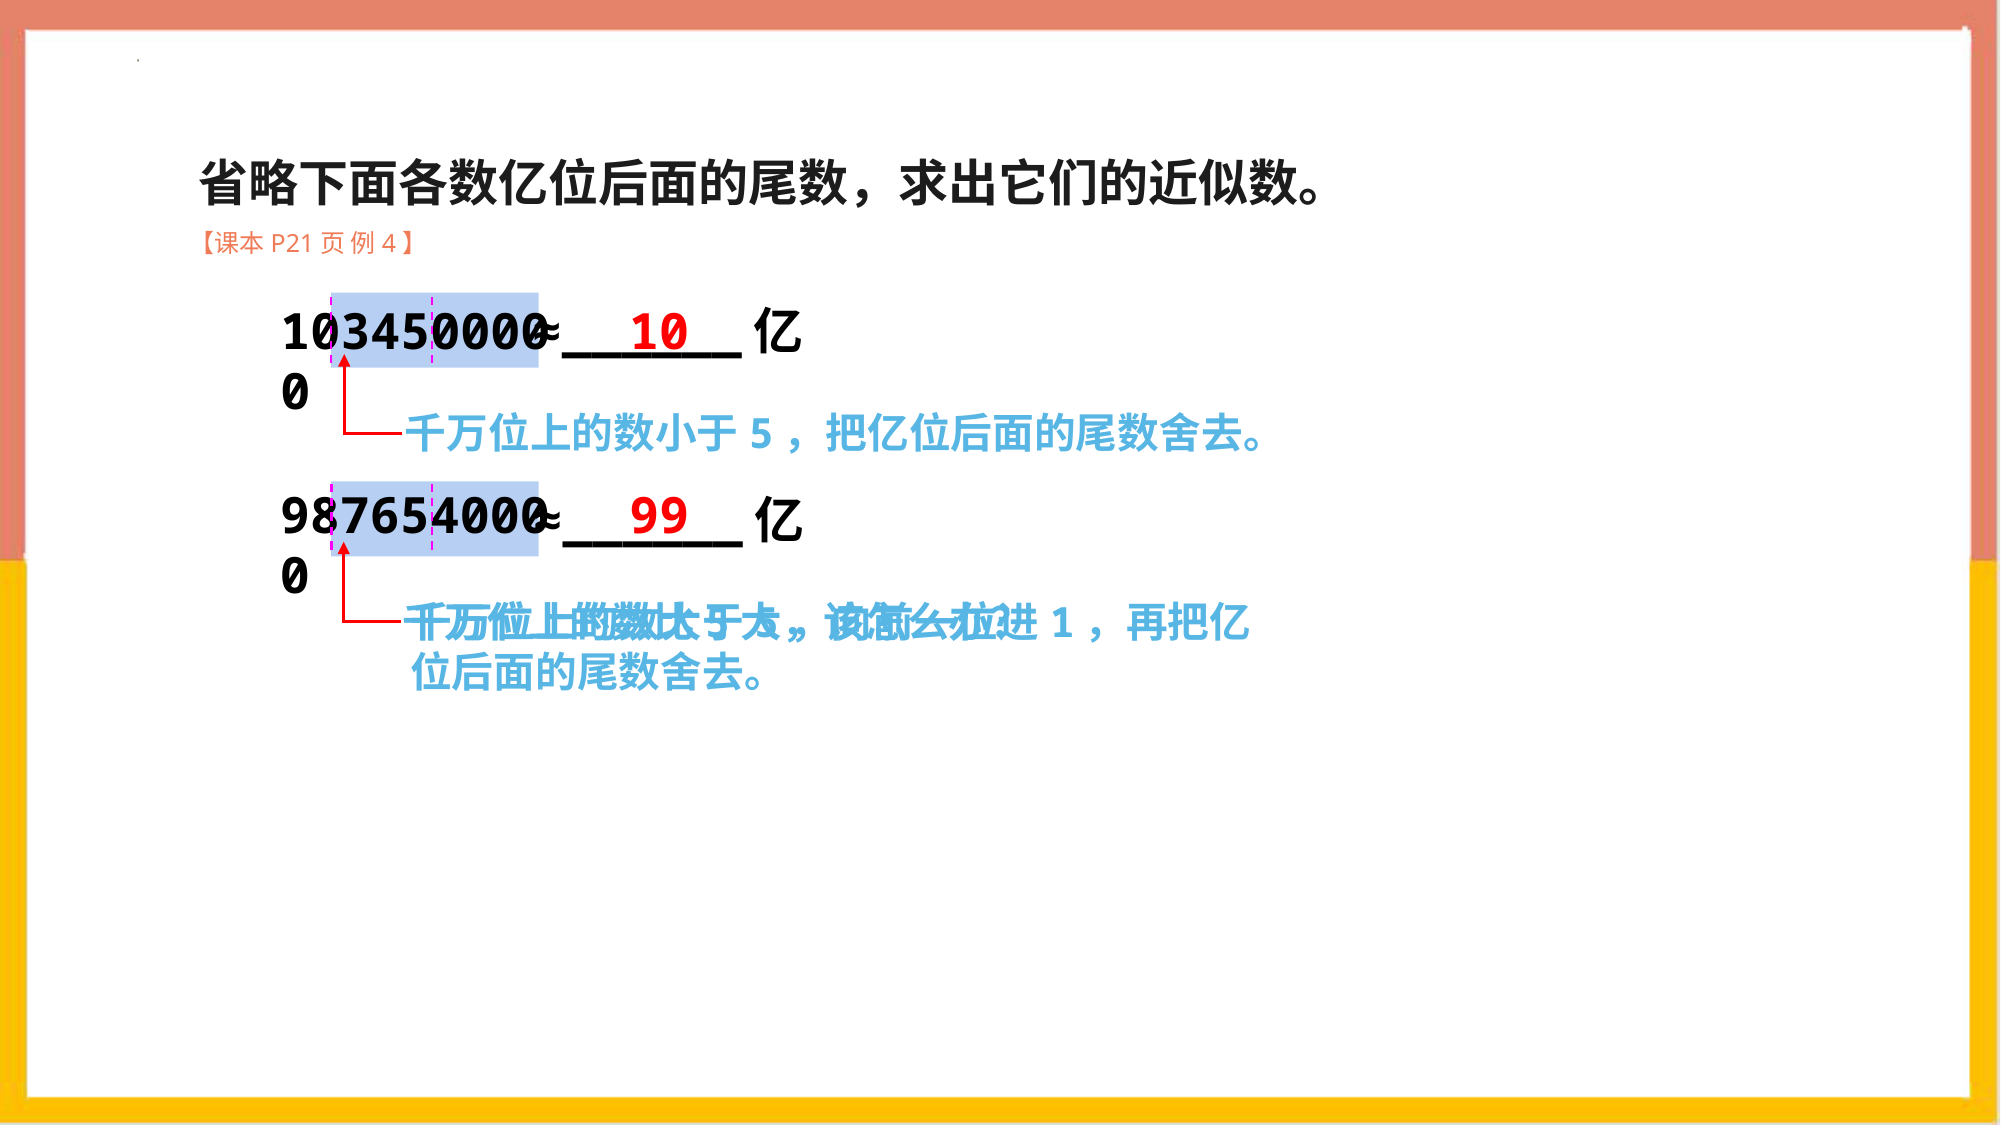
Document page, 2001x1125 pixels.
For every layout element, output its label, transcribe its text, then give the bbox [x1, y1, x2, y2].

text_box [342, 354, 402, 434]
picture [0, 0, 2001, 1125]
text_box 99 [614, 475, 704, 551]
text_box ≈______亿 [517, 291, 614, 367]
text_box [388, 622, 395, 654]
text_box ≈______亿 [704, 291, 819, 367]
text_box 10 [614, 291, 704, 367]
text_box ≈______亿 [517, 480, 820, 556]
text_box 1034500000 [265, 291, 590, 427]
text_box 9876540000 [265, 475, 589, 611]
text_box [342, 541, 402, 622]
text_box 【课本P21页 例4】 [174, 220, 447, 266]
text_box 千万位上的数小于5，把亿位后面的尾数舍去。 [390, 399, 1300, 464]
text_box 千万位上的数大于5，向前一位进1，再把亿位后面的尾数舍去。 [395, 588, 1294, 703]
text_box 省略下面各数亿位后面的尾数，求出它们的近似数。 [183, 143, 1388, 219]
